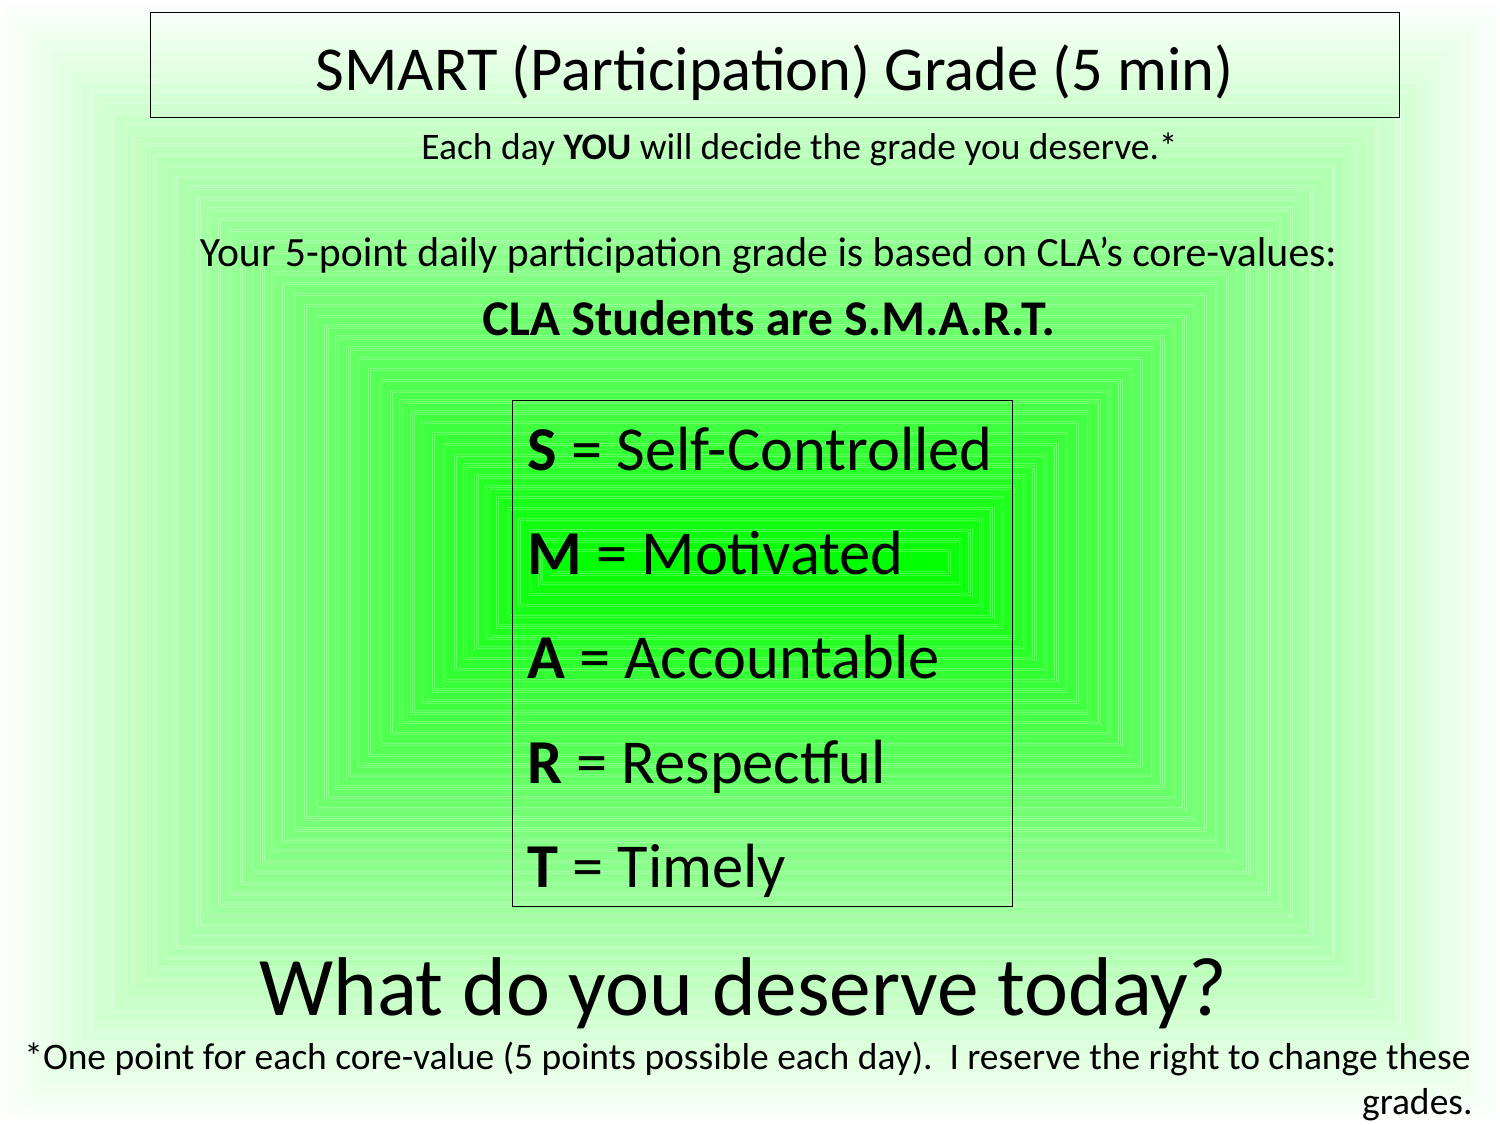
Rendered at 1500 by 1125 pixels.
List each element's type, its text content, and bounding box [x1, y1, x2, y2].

text_box What do you deserve today? *One point for each core-value (5 points possible each day). I reserve the right to change these grades. [0, 924, 1488, 1125]
text_box SMART (Participation) Grade (5 min) [150, 12, 1400, 118]
text_box S = Self-Controlled M = Motivated A = Accountable R = Respectful T = Timely [512, 400, 1013, 907]
list Your 5-point daily participation grade is based on CLA’s core-values: CLA Students are S.M.A.R.T. [37, 217, 1500, 383]
text_box Each day YOU will decide the grade you deserve.* [199, 114, 1400, 175]
